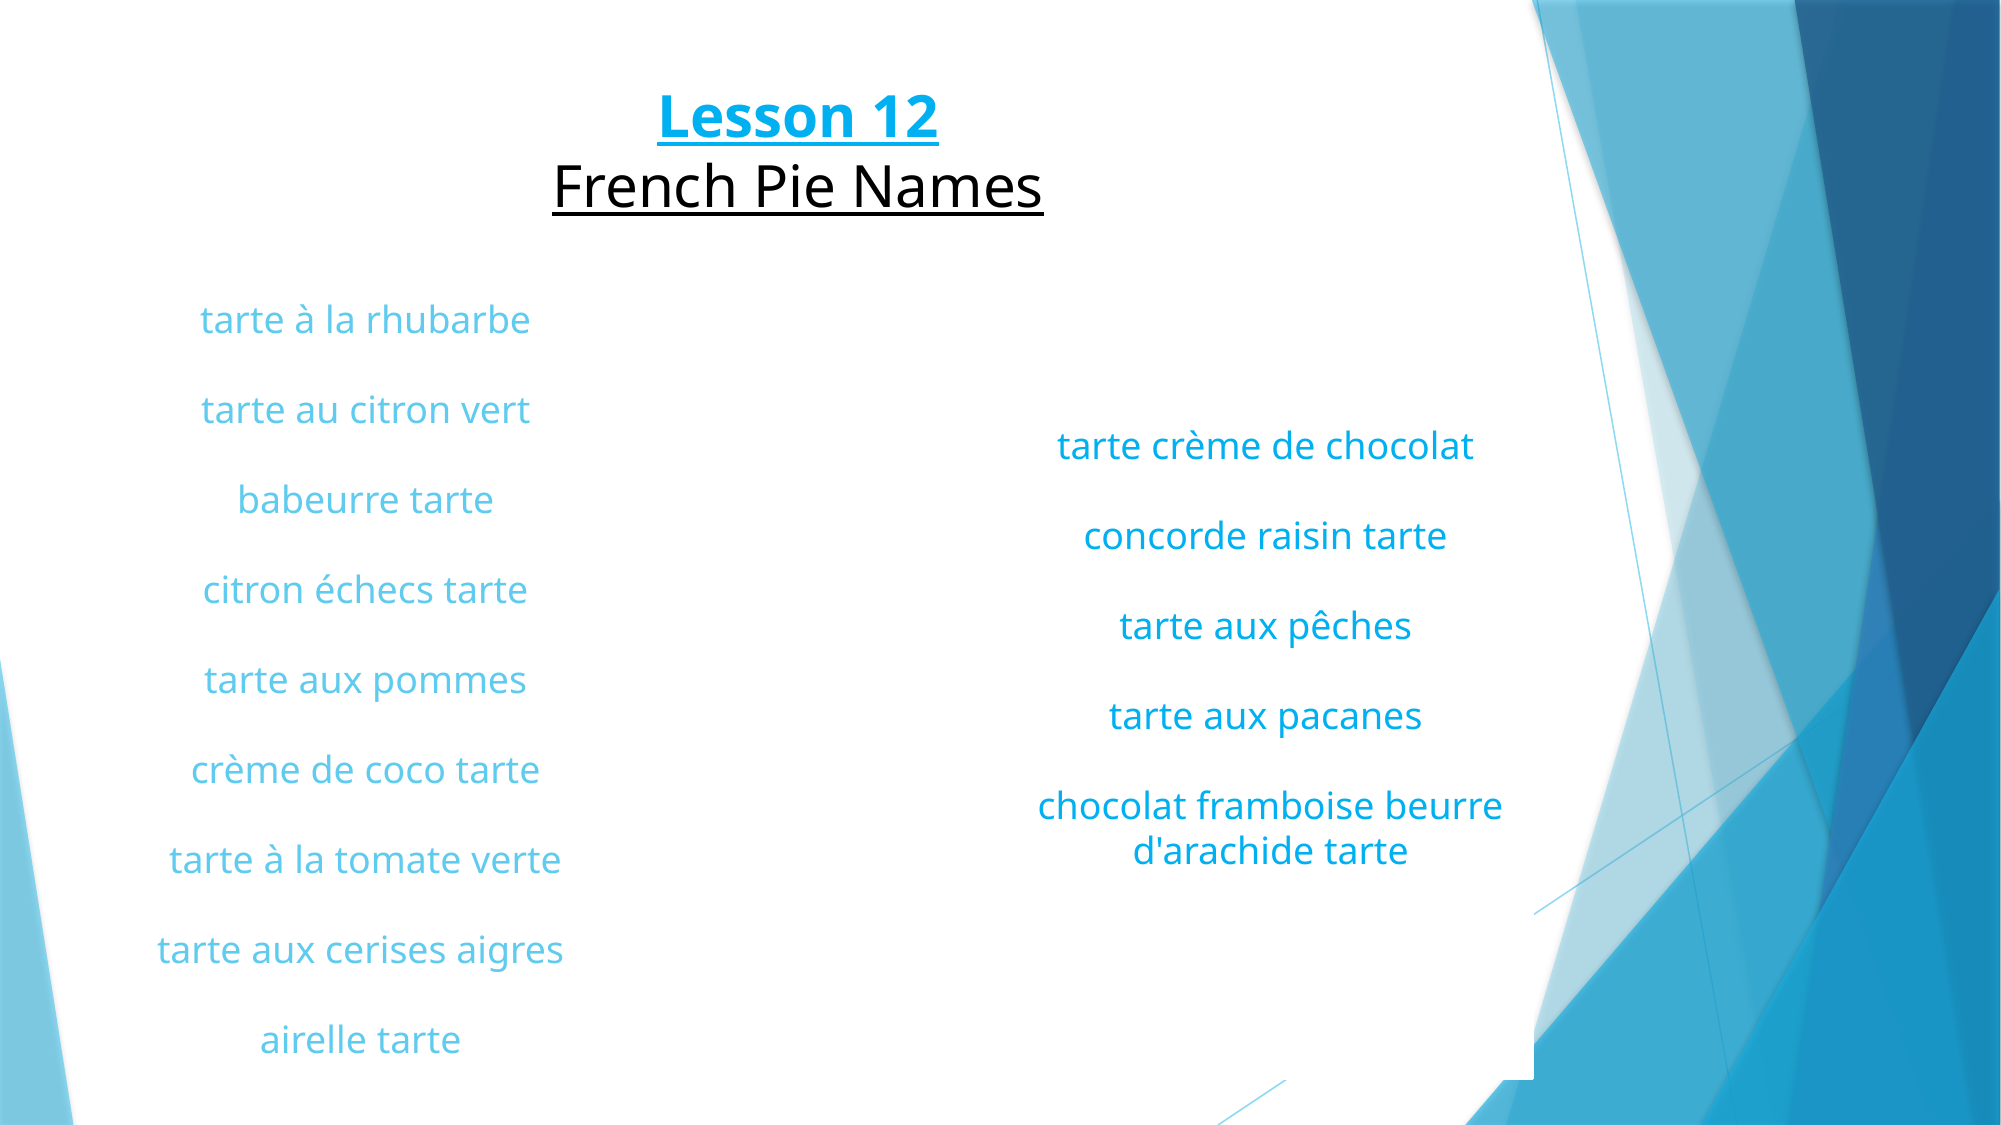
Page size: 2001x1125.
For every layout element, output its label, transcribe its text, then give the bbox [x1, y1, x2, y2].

text_box tarte crème de chocolat concorde raisin tarte tarte aux pêches tarte aux pacanes chocolat framboise beurre d'arachide tarte [1008, 259, 1534, 1080]
text_box Lesson 12 French Pie Names [140, 71, 1456, 227]
title tarte à la rhubarbe tarte au citron vert babeurre tarte citron échecs tarte tarte aux pommes crème de coco tarte tarte à la tomate verte tarte aux cerises aigres airelle tarte [111, 243, 621, 1096]
